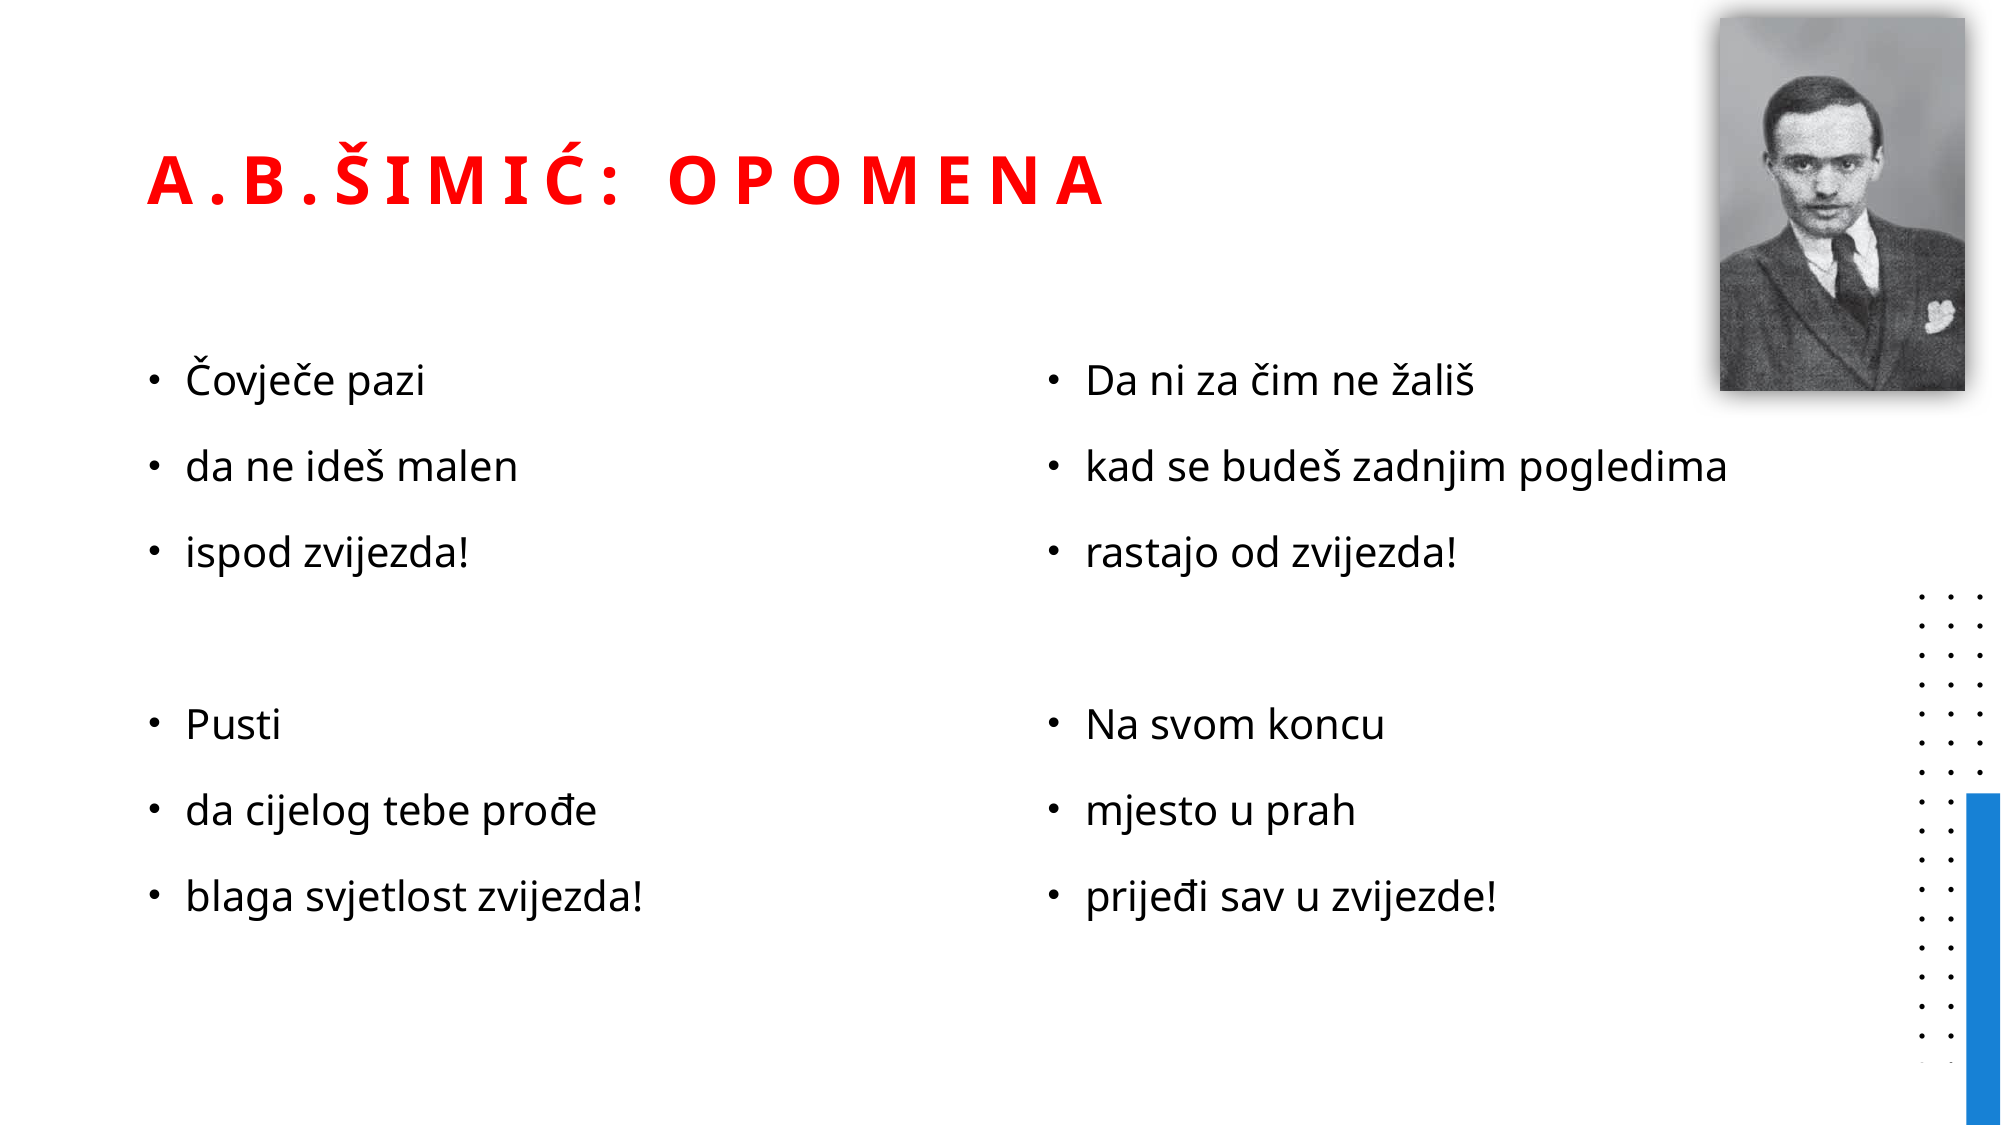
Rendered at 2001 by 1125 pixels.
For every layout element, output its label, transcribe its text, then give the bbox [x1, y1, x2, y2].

picture [1720, 18, 1965, 391]
list Da ni za čim ne žališ kad se budeš zadnjim pogledima rastajo od zvijezda! Na svom koncu mjesto u prah prijeđi sav u zvijezde! [1032, 331, 1858, 1014]
title A.b.Šimić: opomena [132, 59, 1697, 225]
picture [1907, 582, 1994, 1064]
list Čovječe pazi da ne ideš malen ispod zvijezda! Pusti da cijelog tebe prođe blaga svjetlost zvijezda! [133, 331, 953, 1014]
